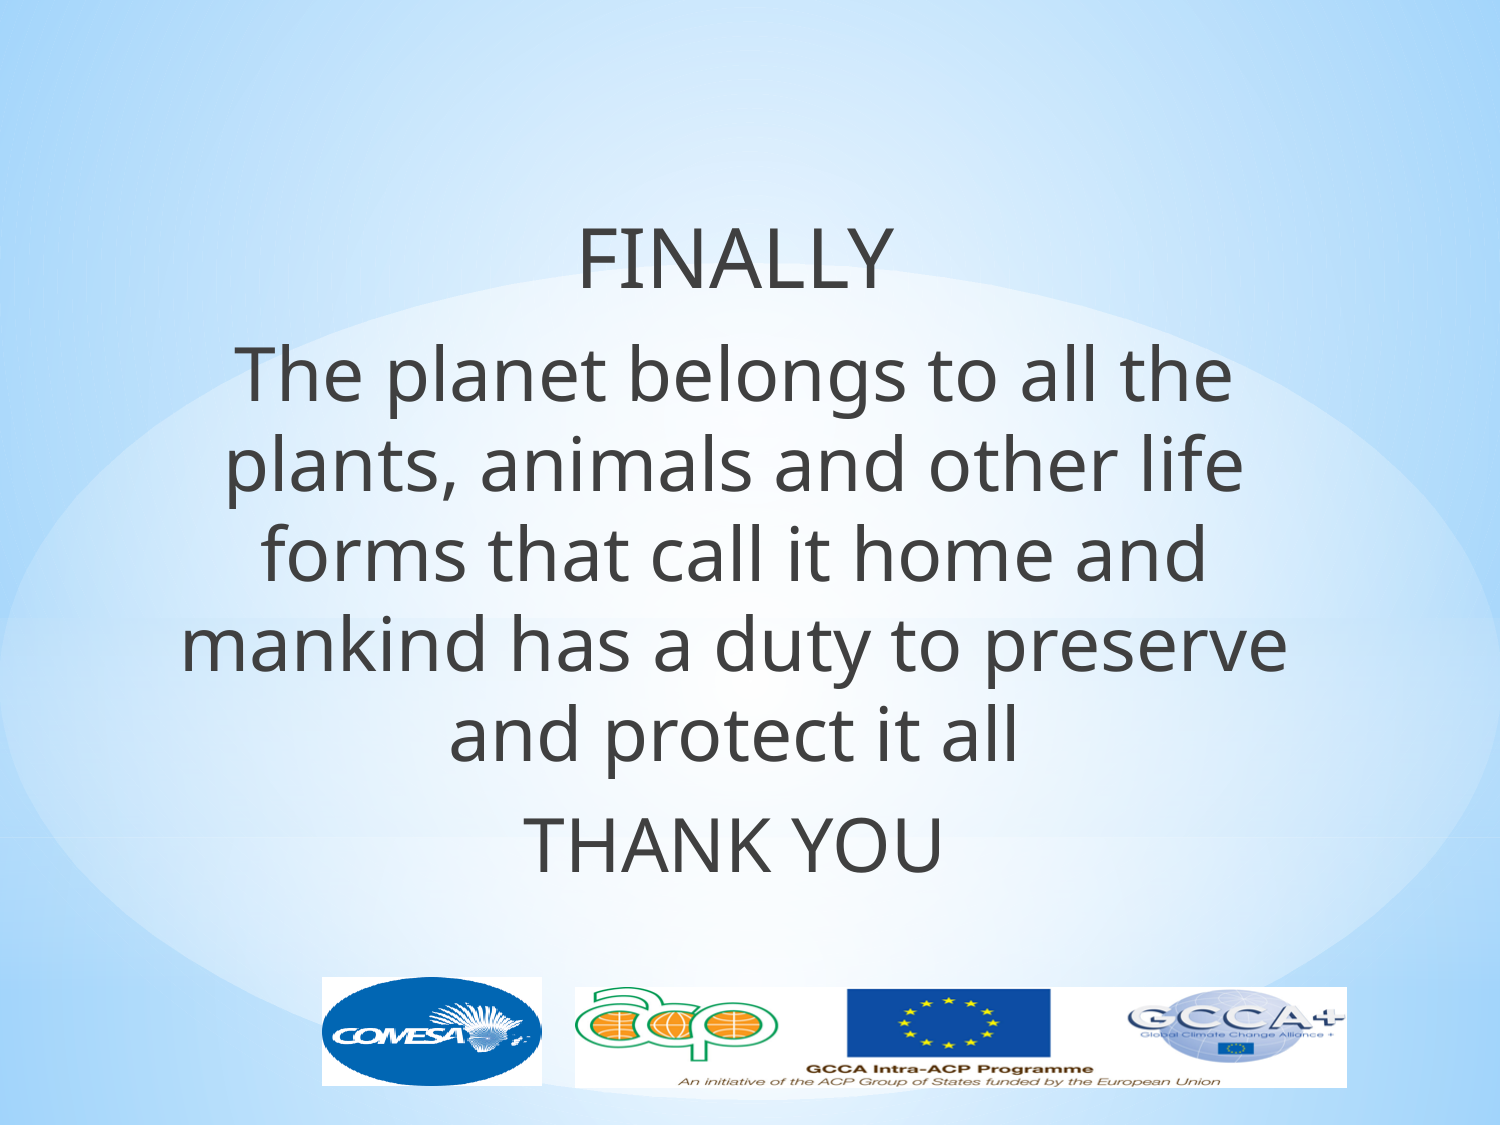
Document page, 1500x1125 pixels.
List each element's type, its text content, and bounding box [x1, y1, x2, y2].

picture [322, 976, 542, 1087]
list FINALLY The planet belongs to all the plants, animals and other life forms that call it home and mankind has a duty to preserve and protect it all THANK YOU [87, 120, 1375, 900]
picture [574, 987, 1347, 1088]
